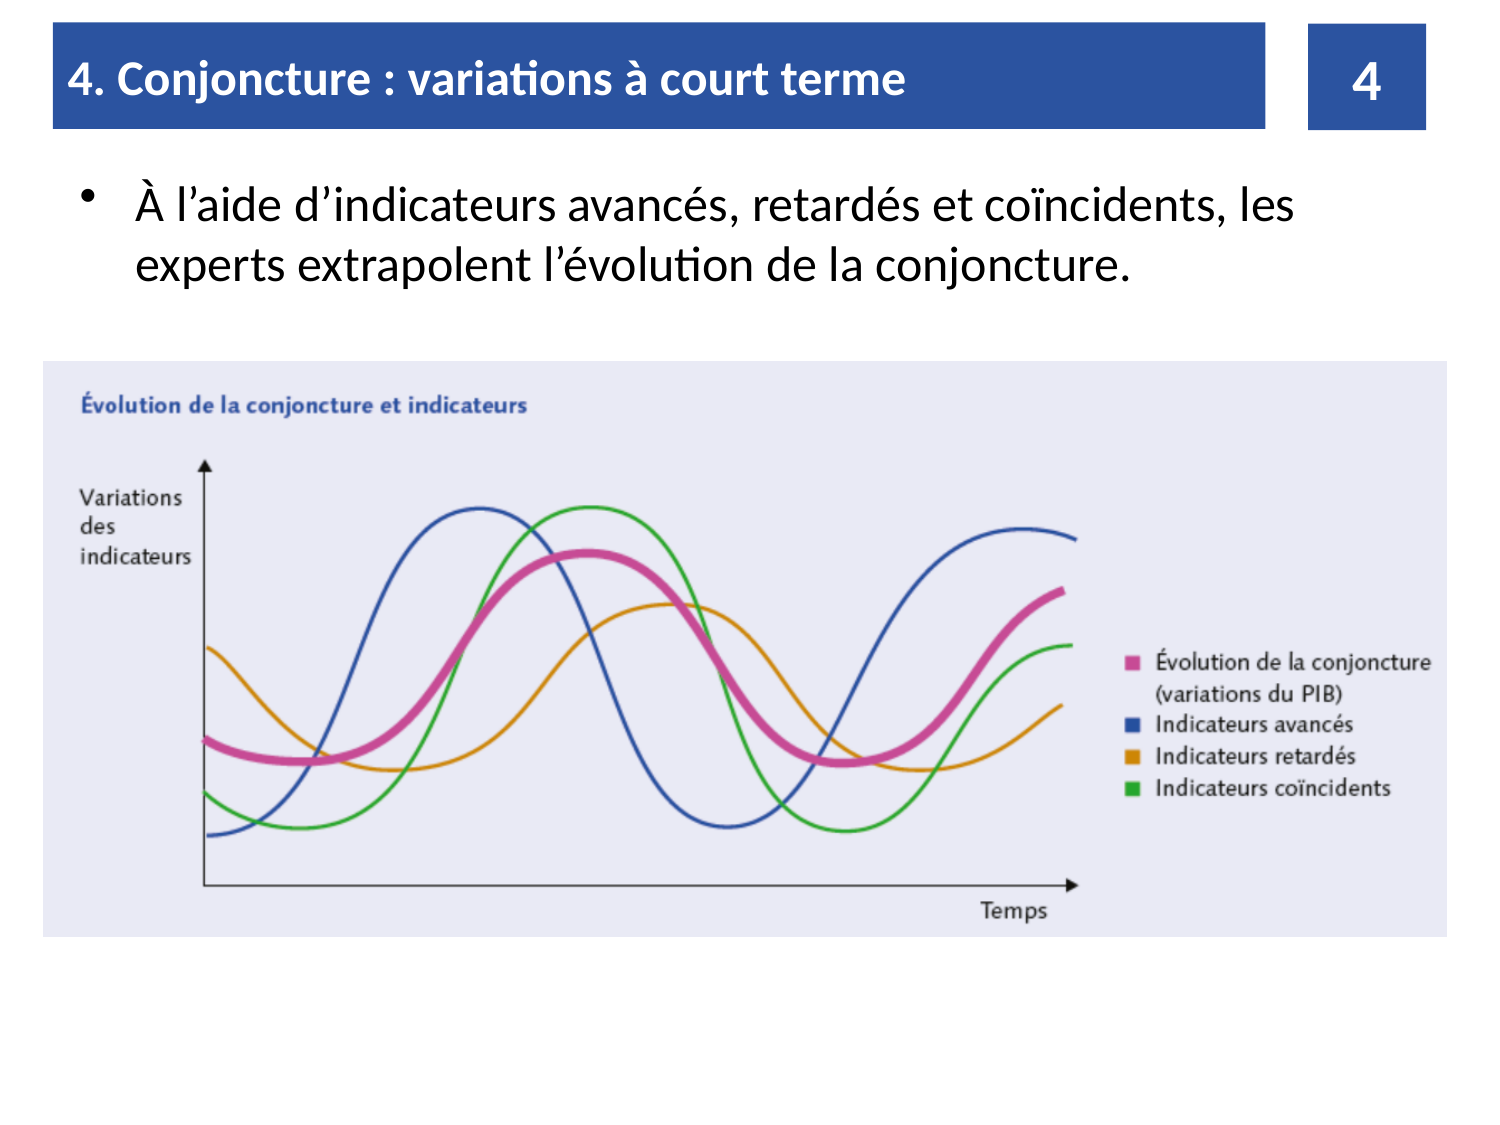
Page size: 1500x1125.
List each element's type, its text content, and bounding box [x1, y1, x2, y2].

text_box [43, 361, 1447, 937]
text_box 4 [1308, 23, 1427, 131]
text_box 4. Conjoncture : variations à court terme [52, 22, 1266, 129]
text_box À l’aide d’indicateurs avancés, retardés et coïncidents, les experts extrapolent l’évolution de la conjoncture. [64, 163, 1447, 299]
